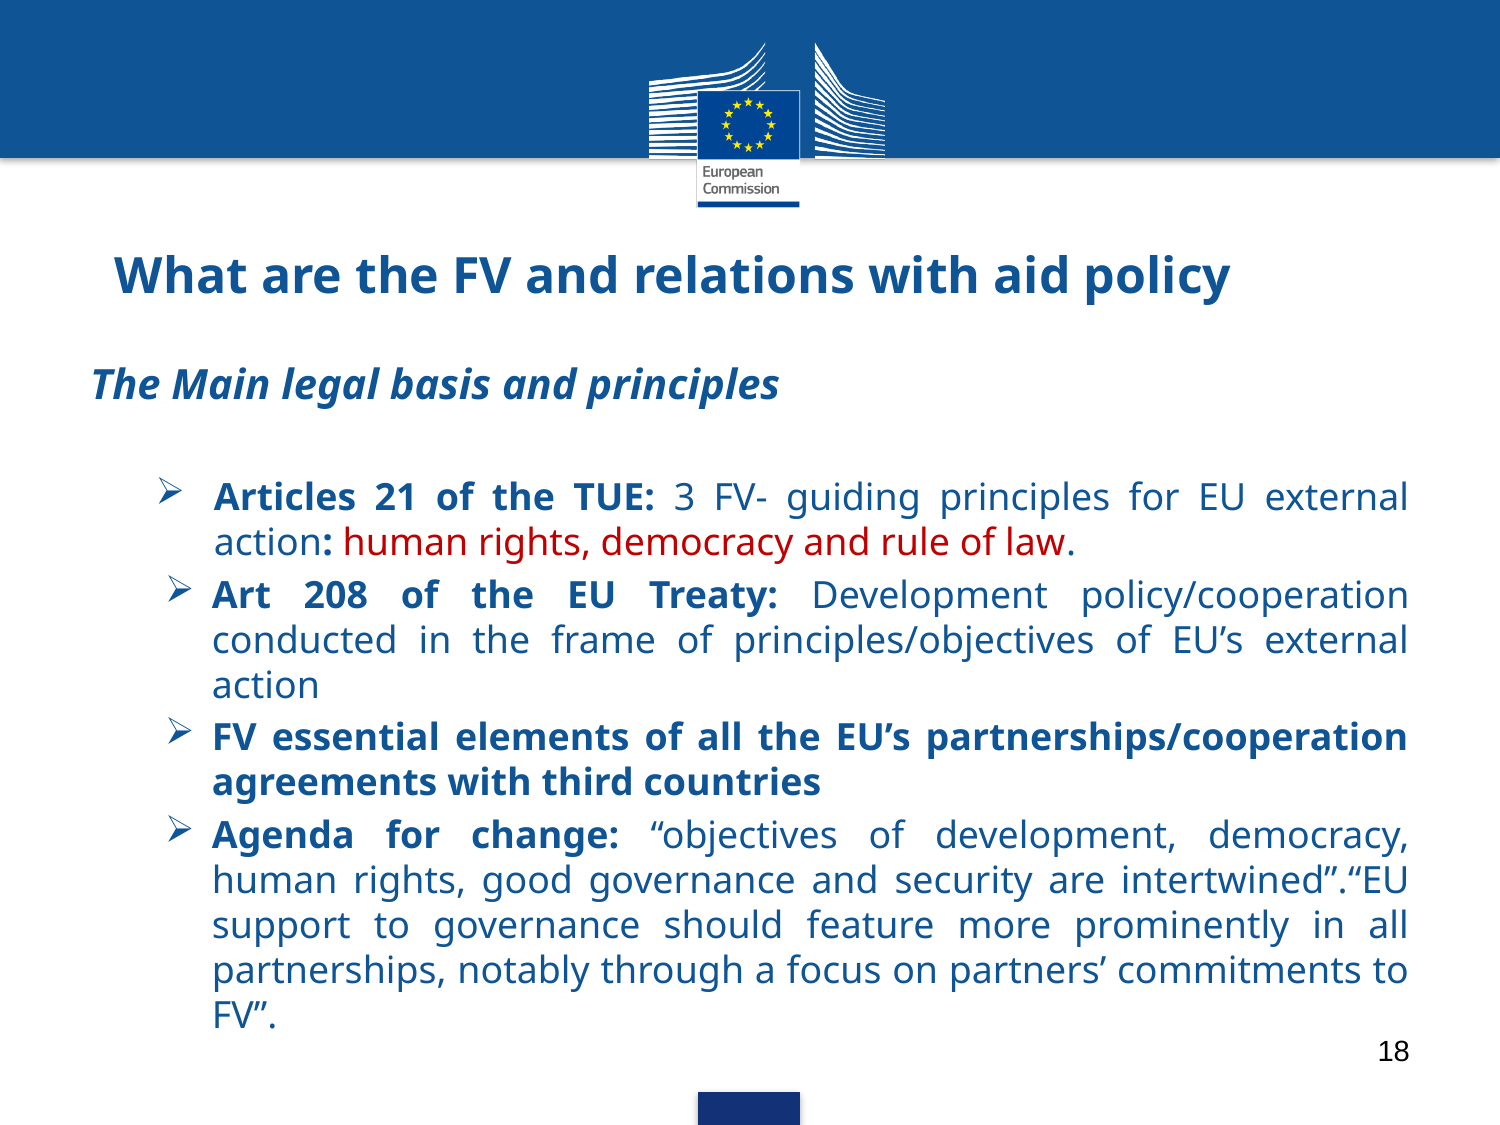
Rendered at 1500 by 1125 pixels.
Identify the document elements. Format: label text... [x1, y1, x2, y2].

picture [649, 42, 885, 208]
slide_number 18 [1074, 1024, 1426, 1103]
list The Main legal basis and principles Articles 21 of the TUE: 3 FV- guiding principles for EU external action: human rights, democracy and rule of law. Art 208 of the EU Treaty: Development policy/cooperation conducted in the frame of principles/objectives of EU’s external action FV essential elements of all the EU’s partnerships/cooperation agreements with third countries Agenda for change: “objectives of development, democracy, human rights, good governance and security are intertwined”.“EU support to governance should feature more prominently in all partnerships, notably through a focus on partners’ commitments to FV”. [74, 349, 1426, 1095]
title What are the FV and relations with aid policy [40, 219, 1460, 327]
